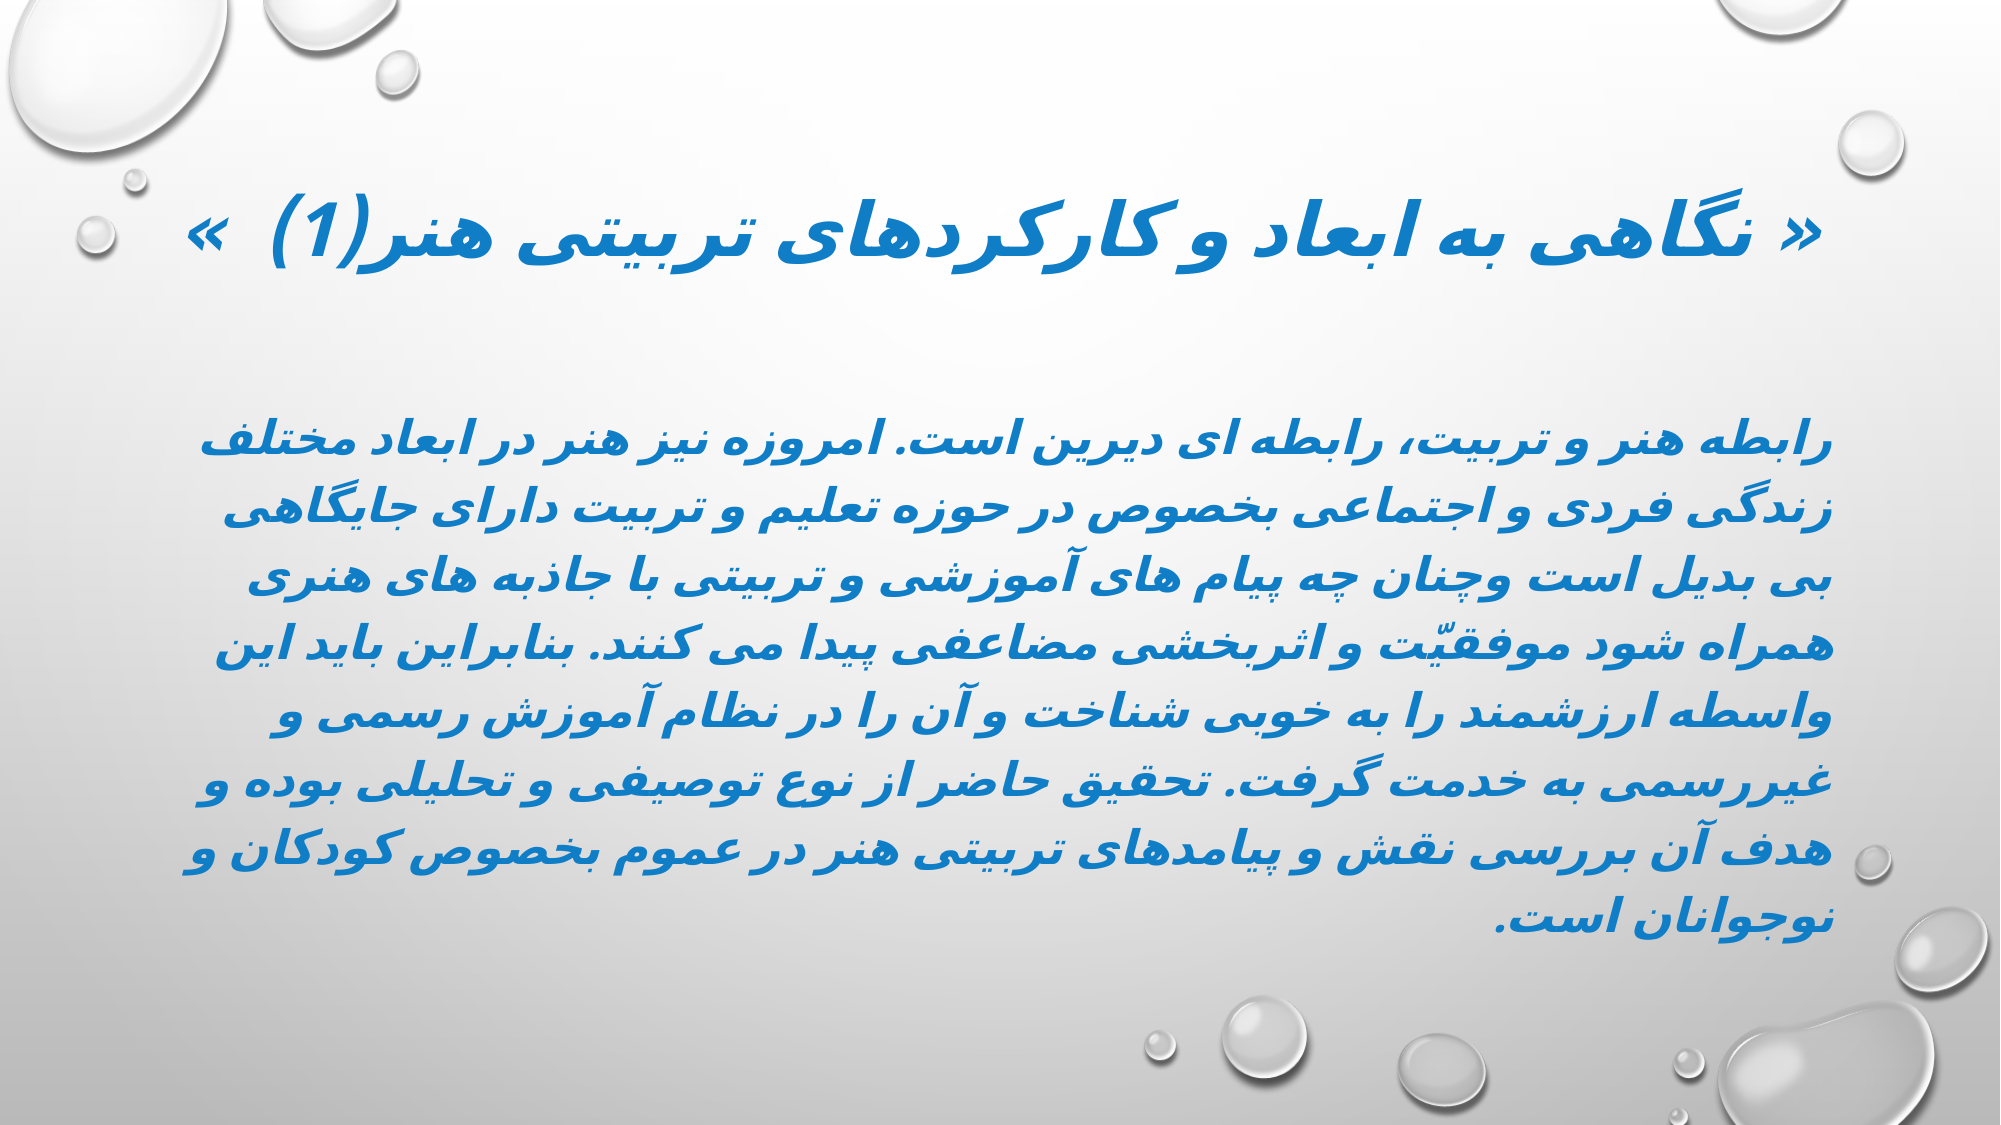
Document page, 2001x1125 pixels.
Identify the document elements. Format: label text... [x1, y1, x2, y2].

title « نگاهی به ابعاد و کارکردهای تربیتی هنر(1) » [149, 101, 1851, 364]
list رابطه هنر و تربیت، رابطه ای دیرین است. امروزه نیز هنر در ابعاد مختلف زندگی فردی و اجتماعی بخصوص در حوزه تعلیم و تربیت دارای جایگاهی بی بدیل است وچنان چه پیام های آموزشی و تربیتی با جاذبه های هنری همراه شود موفقیّت و اثربخشی مضاعفی پیدا می کنند. بنابراین باید این واسطه ارزشمند را به خوبی شناخت و آن را در نظام آموزش رسمی و غیررسمی به خدمت گرفت. تحقیق حاضر از نوع توصیفی و تحلیلی بوده و هدف آن بررسی نقش و پیامدهای تربیتی هنر در عموم بخصوص کودکان و نوجوانان است. [149, 388, 1850, 950]
picture [0, 0, 2000, 1125]
